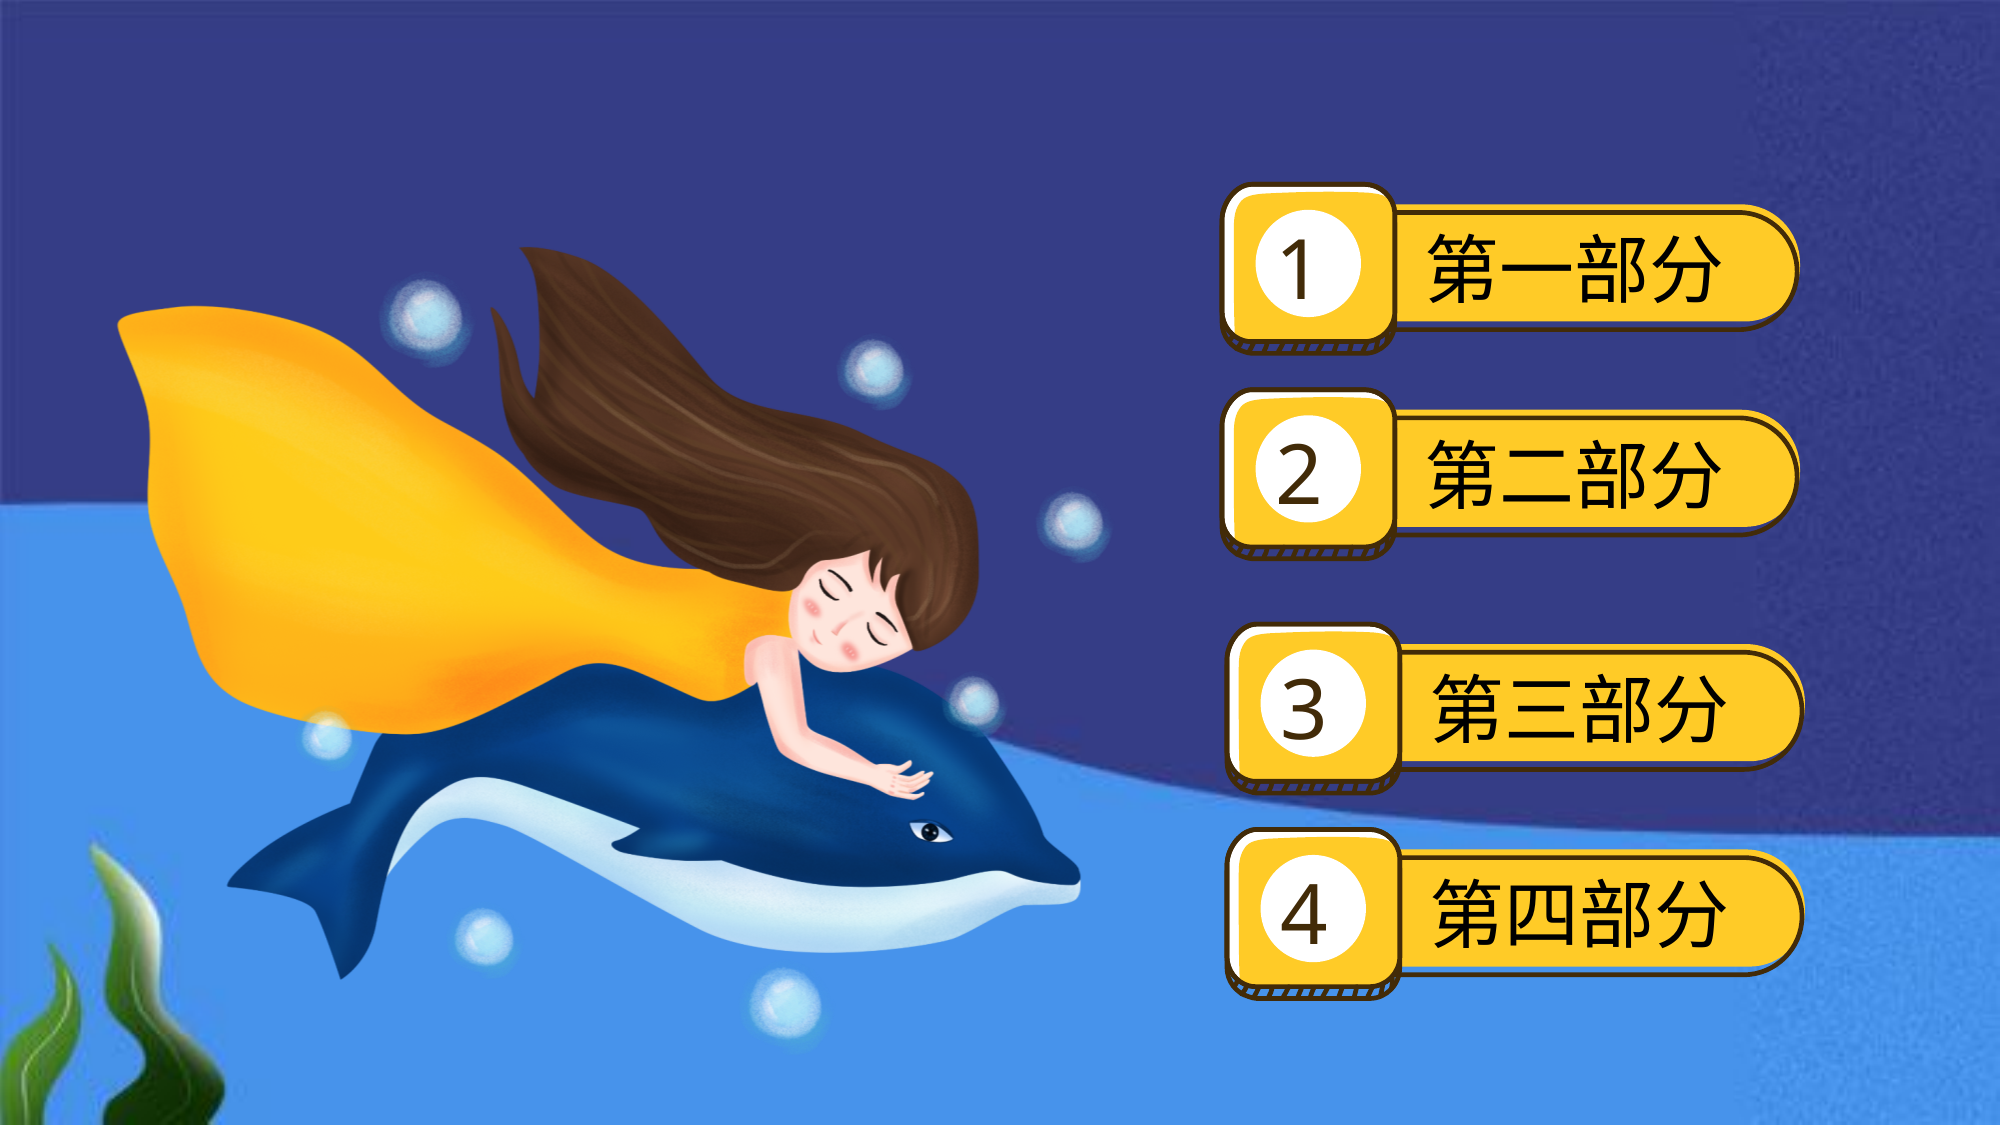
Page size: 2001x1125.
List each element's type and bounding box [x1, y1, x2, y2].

text_box [1226, 829, 1805, 999]
text_box [1221, 389, 1800, 559]
picture [0, 0, 2000, 1125]
text_box [1226, 624, 1805, 794]
text_box [1221, 184, 1800, 354]
